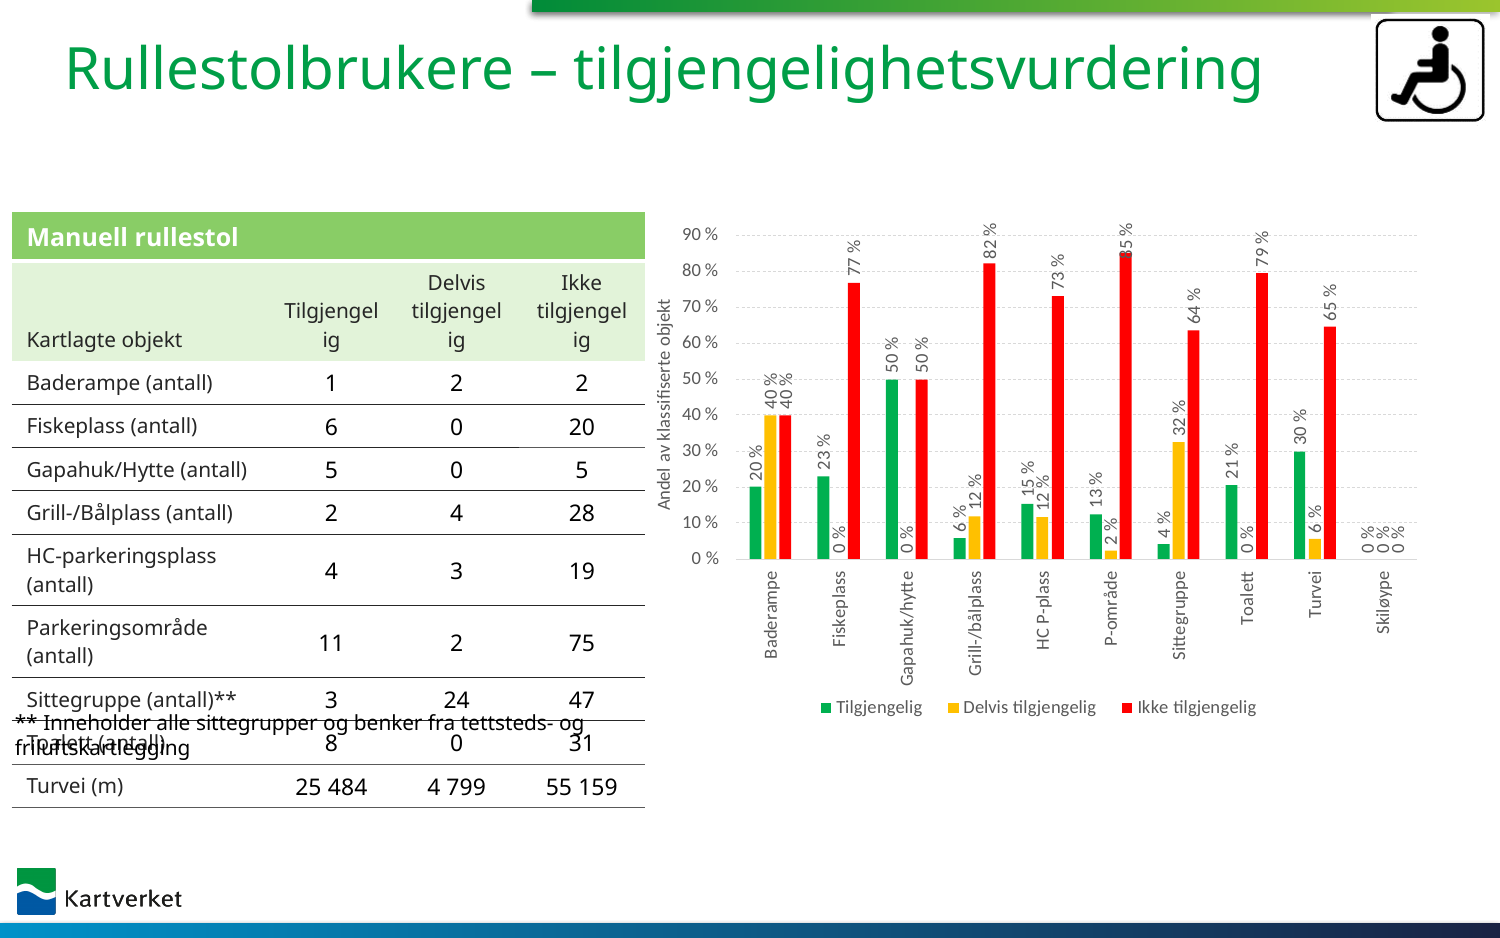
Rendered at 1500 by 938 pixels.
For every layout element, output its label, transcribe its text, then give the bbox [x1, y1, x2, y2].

table_cell 1 [269, 361, 394, 404]
text_box ** Inneholder alle sittegrupper og benker fra tettsteds- og friluftskartlegging [0, 702, 745, 768]
table_cell Turvei (m) [12, 768, 269, 807]
table_cell Sittegruppe (antall)** [12, 678, 269, 702]
table_cell 11 [269, 606, 394, 677]
table_cell Grill-/Bålplass (antall) [12, 491, 269, 534]
table_cell 2 [394, 361, 519, 404]
picture [643, 218, 1427, 728]
table_cell 4 799 [394, 768, 519, 807]
table_cell 55 159 [519, 768, 645, 807]
table_cell Tilgjengelig [269, 263, 394, 361]
table_cell HC-parkeringsplass (antall) [12, 535, 269, 605]
table_cell 24 [394, 678, 519, 702]
table_cell 5 [269, 448, 394, 490]
table_cell Fiskeplass (antall) [12, 405, 269, 447]
table_cell 3 [394, 535, 519, 605]
table_cell Baderampe (antall) [12, 361, 269, 404]
table_cell Parkeringsområde (antall) [12, 606, 269, 677]
table_cell 3 [269, 678, 394, 702]
table_cell 4 [269, 535, 394, 605]
text_box Rullestolbrukere – tilgjengelighetsvurdering [49, 12, 1372, 109]
table_cell Delvis tilgjengelig [394, 263, 519, 361]
picture [1371, 13, 1491, 127]
table_cell 28 [519, 491, 638, 534]
table_cell Ikke tilgjengelig [519, 263, 638, 361]
table_cell 20 [519, 405, 638, 447]
table_cell Gapahuk/Hytte (antall) [12, 448, 269, 490]
table_cell 4 [394, 491, 519, 534]
table_cell 2 [394, 606, 519, 677]
table_cell 2 [519, 361, 638, 404]
table_cell 0 [394, 405, 519, 447]
table_cell 5 [519, 448, 638, 490]
table_cell Kartlagte objekt [12, 263, 269, 361]
table_cell 6 [269, 405, 394, 447]
table_cell 47 [519, 678, 638, 702]
table_cell 0 [394, 448, 519, 490]
table_cell 2 [269, 491, 394, 534]
table_header Manuell rullestol [12, 212, 645, 259]
table_cell 19 [519, 535, 638, 605]
table_cell 25 484 [269, 768, 394, 807]
table_cell 75 [519, 606, 638, 677]
